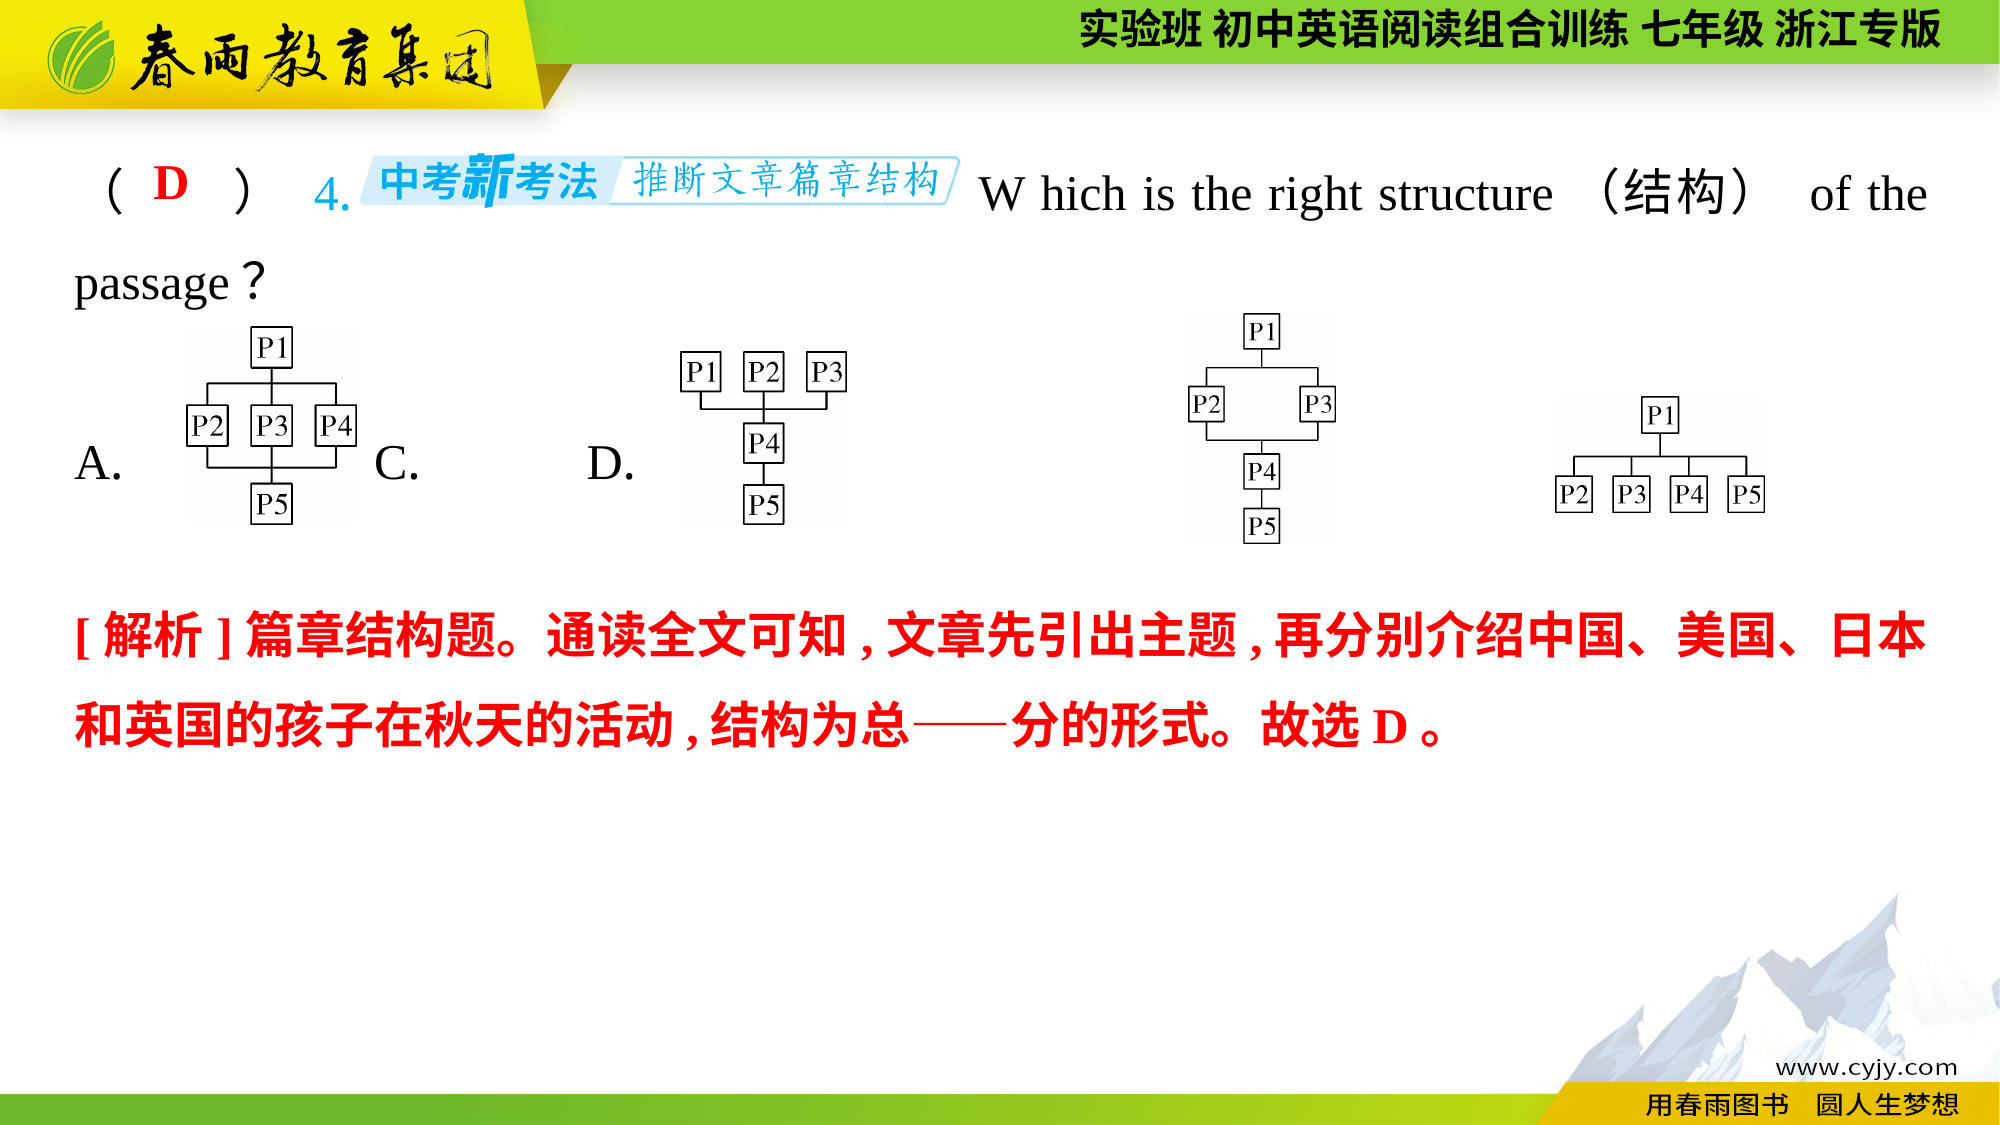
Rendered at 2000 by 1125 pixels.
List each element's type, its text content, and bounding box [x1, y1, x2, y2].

text_box [解析]篇章结构题。通读全文可知,文章先引出主题,再分别介绍中国、美国、日本和英国的孩子在秋天的活动,结构为总——分的形式。故选D。 [59, 566, 1944, 761]
list （ ） 4. W hich is the right structure（结构） of the passage？ A. B. C. D. [59, 122, 1944, 502]
picture [0, 0, 2000, 1125]
text_box D [138, 141, 205, 217]
